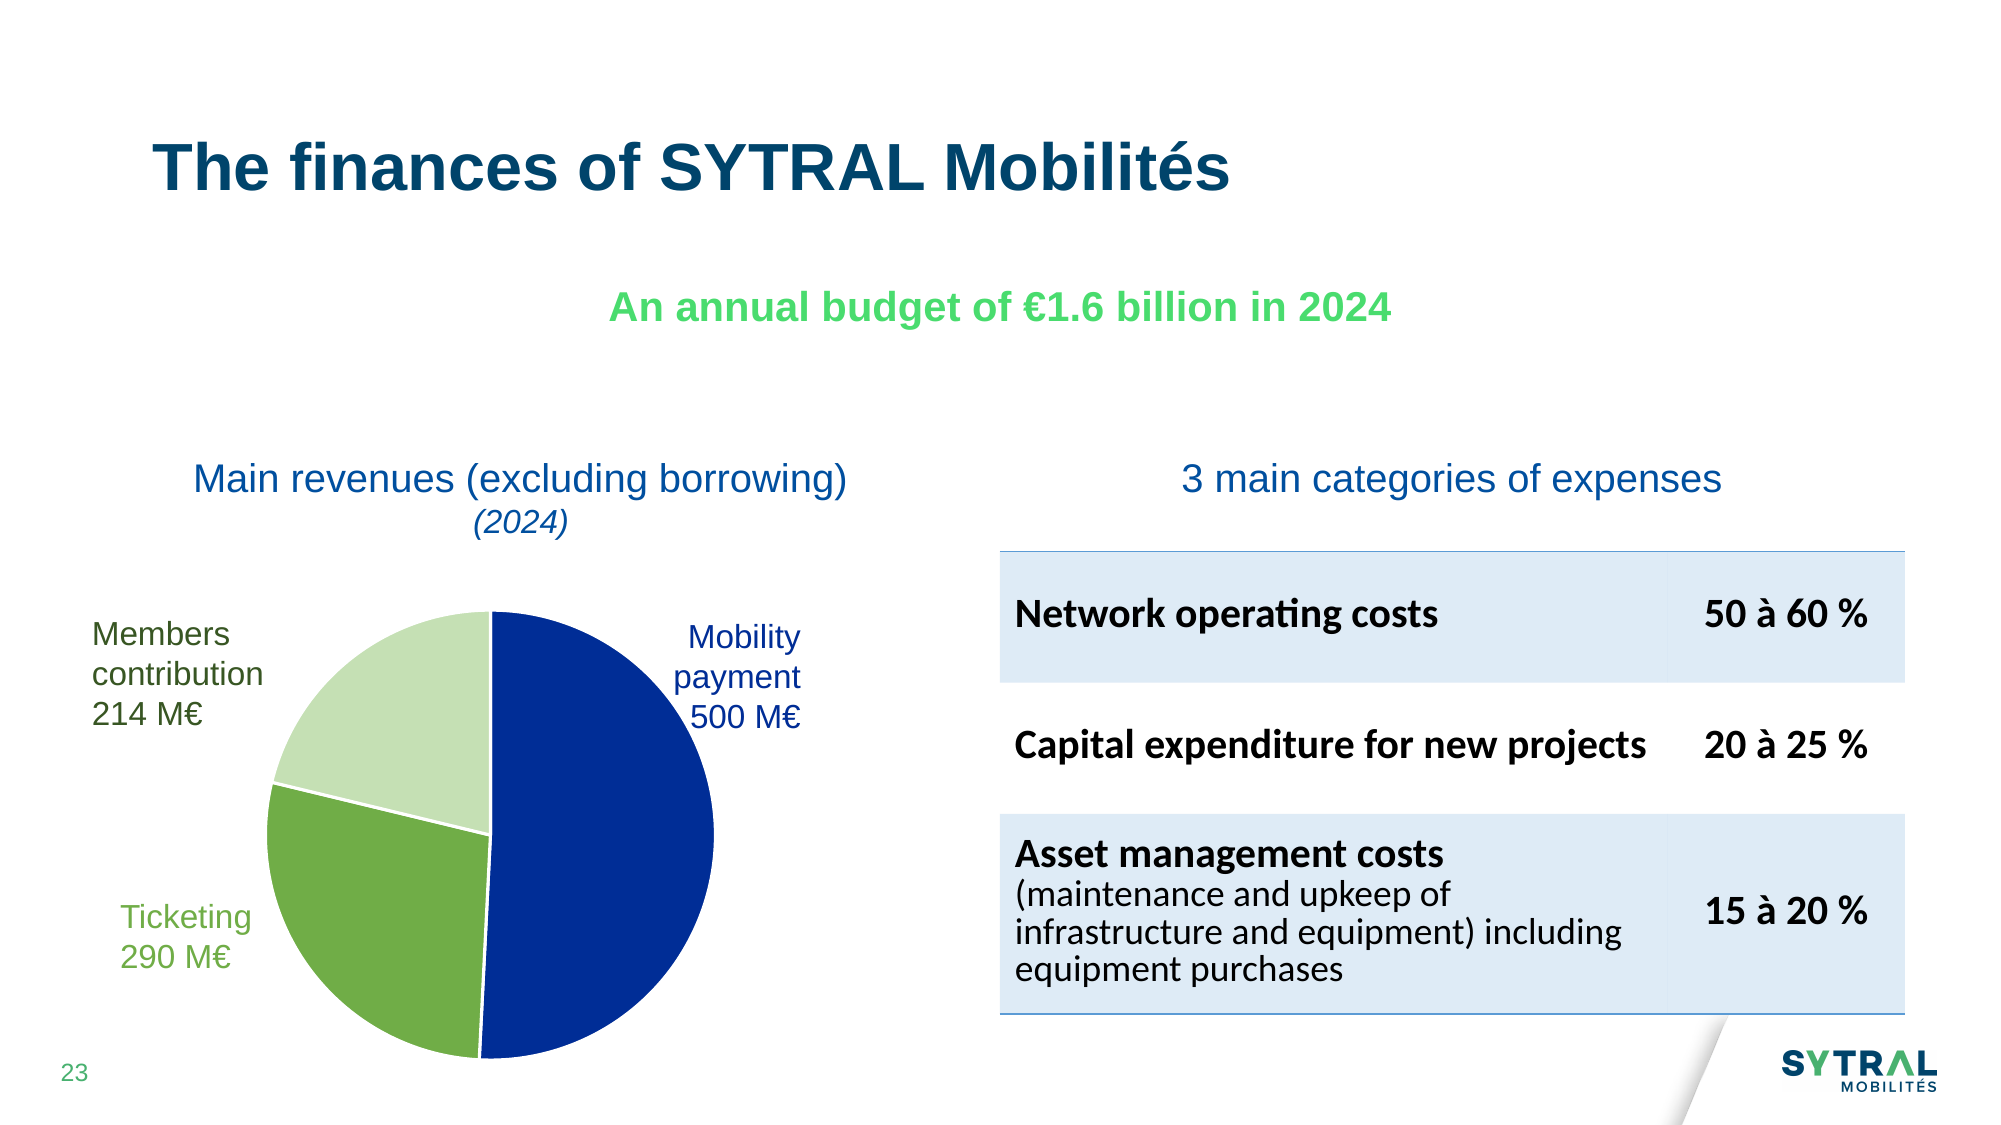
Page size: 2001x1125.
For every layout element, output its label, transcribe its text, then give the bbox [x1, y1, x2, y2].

table_cell Asset management costs (maintenance and upkeep of infrastructure and equipment) including equipment purchases [1000, 814, 1668, 1013]
table_cell 15 à 20 % [1668, 814, 1905, 1013]
text_box Mobility payment 500 M€ [776, 607, 816, 743]
list An annual budget of €1.6 billion in 2024 [279, 278, 1721, 363]
text_box 3 main categories of expenses [999, 445, 1905, 508]
text_box 23 [45, 1041, 130, 1101]
picture [1584, 1013, 2001, 1125]
chart [205, 600, 776, 1070]
table_header Network operating costs [1000, 552, 1668, 683]
title The finances of SYTRAL Mobilités [137, 59, 1863, 278]
table_cell Capital expenditure for new projects [1000, 683, 1668, 814]
text_box Main revenues (excluding borrowing) (2024) [116, 445, 927, 548]
table_cell 20 à 25 % [1668, 683, 1905, 814]
text_box Ticketing 290 M€ [105, 887, 205, 983]
text_box Members contribution 214 M€ [77, 605, 205, 740]
table_header 50 à 60 % [1668, 552, 1905, 683]
